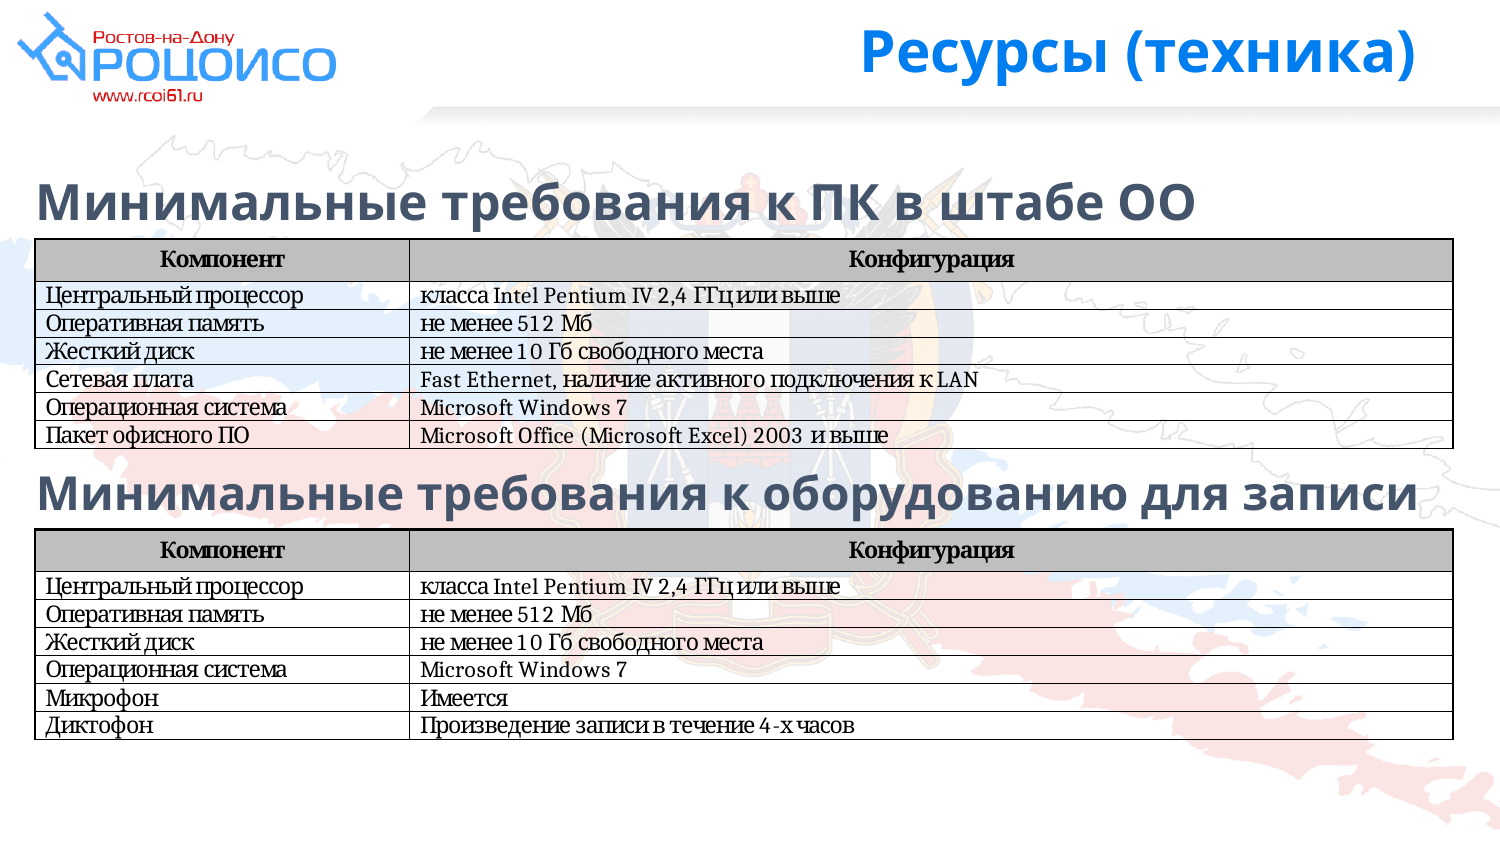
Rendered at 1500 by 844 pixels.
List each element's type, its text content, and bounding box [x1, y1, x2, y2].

text_box Минимальные требования к оборудованию для записи [21, 456, 1470, 528]
text_box Ресурсы (техника) [135, 0, 1430, 107]
picture [0, 0, 1500, 844]
text_box Минимальные требования к ПК в штабе ОО [21, 163, 1333, 239]
